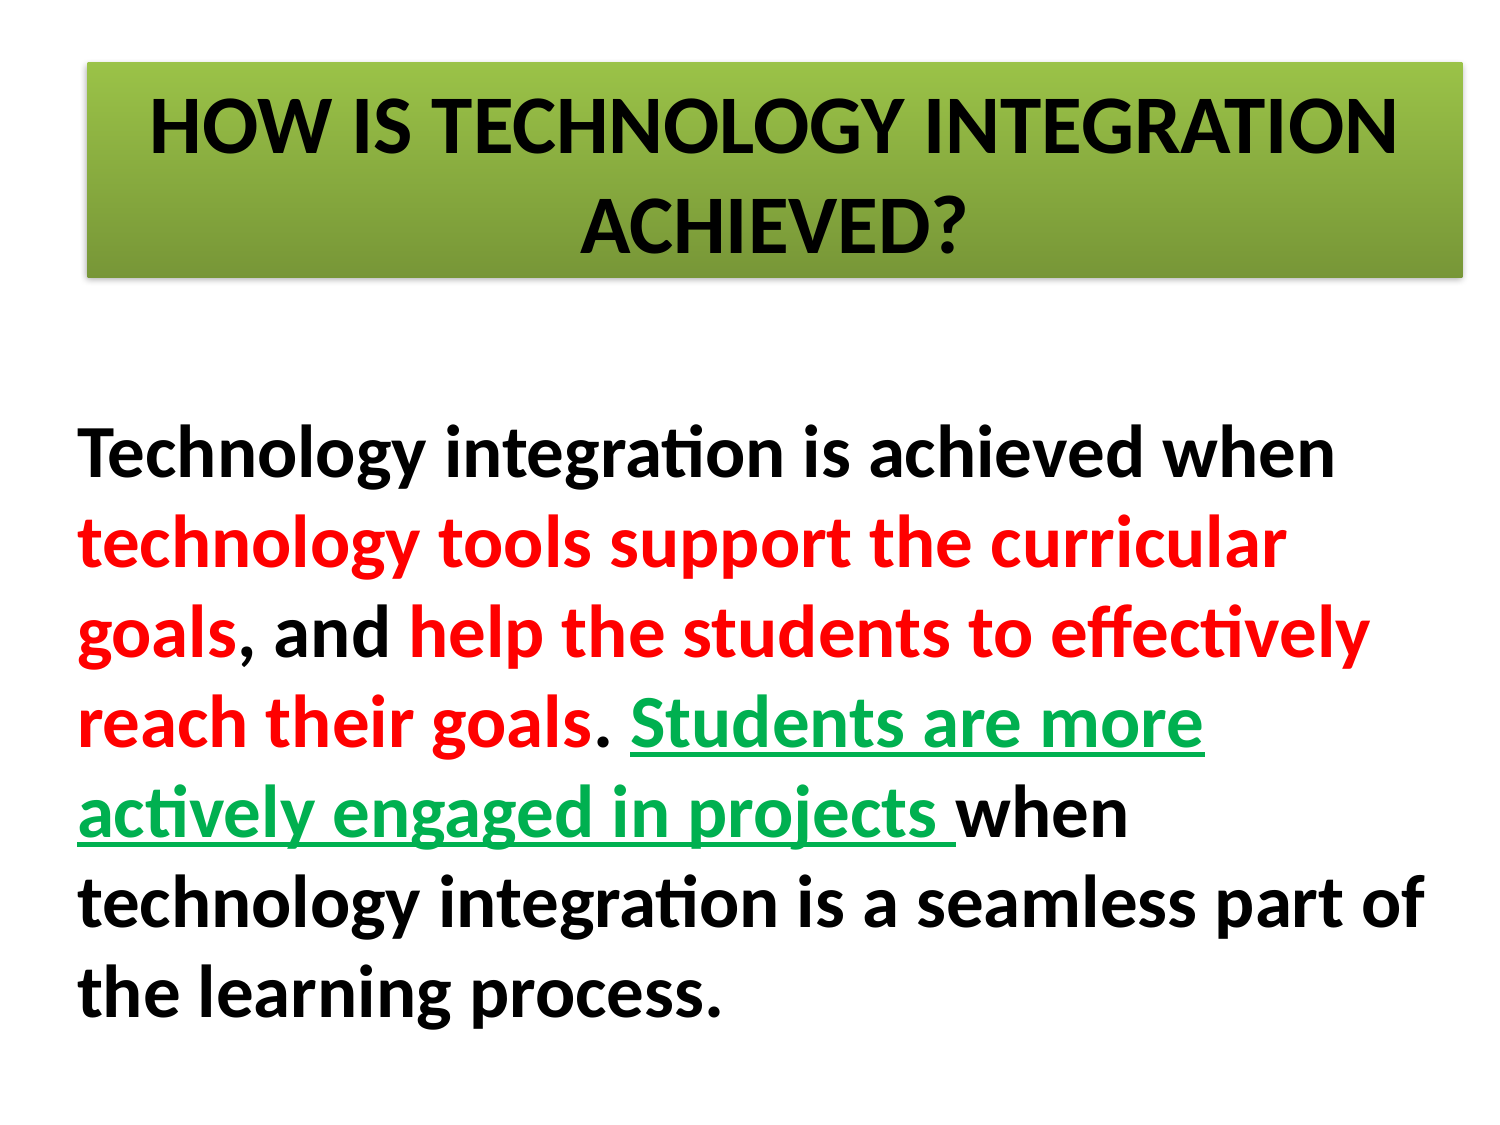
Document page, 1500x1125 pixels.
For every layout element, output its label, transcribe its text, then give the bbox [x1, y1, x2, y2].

text_box HOW IS TECHNOLOGY INTEGRATION ACHIEVED? [87, 62, 1463, 278]
text_box Technology integration is achieved when technology tools support the curricular goals, and help the students to effectively reach their goals. Students are more actively engaged in projects when technology integration is a seamless part of the learning process. [62, 124, 1475, 1125]
